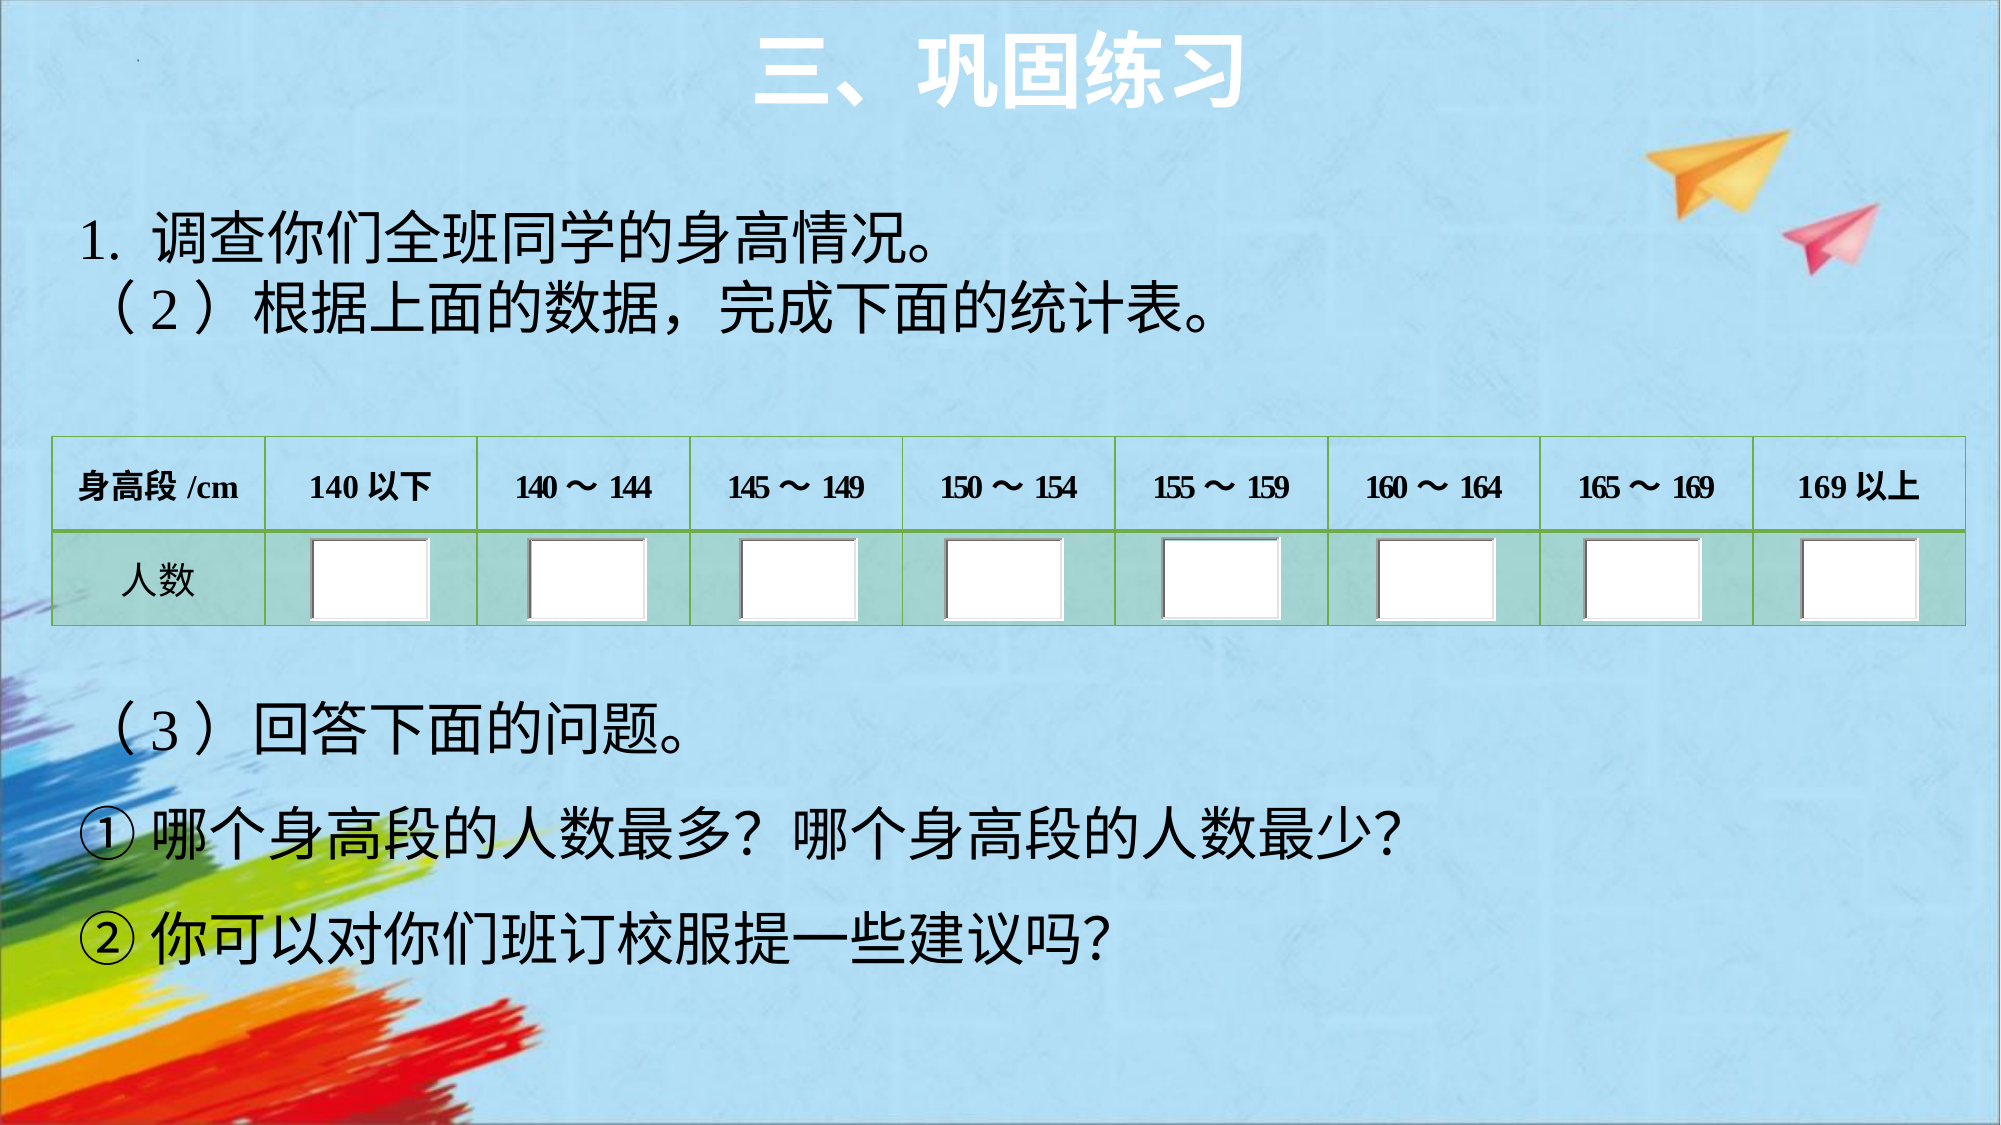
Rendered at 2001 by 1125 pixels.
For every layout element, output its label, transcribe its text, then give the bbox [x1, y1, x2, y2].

table_header 145～149 [691, 437, 902, 529]
table_cell [478, 533, 689, 625]
table_header 140以下 [266, 437, 476, 529]
table_cell [266, 533, 476, 625]
picture [0, 0, 2001, 1125]
table_cell [1541, 533, 1752, 625]
table_cell [1754, 533, 1965, 625]
table_cell [691, 533, 902, 625]
table_cell [1329, 533, 1539, 625]
table_header 155～159 [1116, 437, 1327, 529]
table_header 150～154 [903, 437, 1114, 529]
table_cell [903, 533, 1114, 625]
text_box 三、巩固练习 [0, 0, 2000, 138]
table_cell [1116, 533, 1327, 625]
text_box 1. 调查你们全班同学的身高情况。 （2）根据上面的数据，完成下面的统计表。 [63, 159, 1894, 349]
table_header 165～169 [1541, 437, 1752, 529]
text_box （3）回答下面的问题。 ①哪个身高段的人数最多？哪个身高段的人数最少？ ②你可以对你们班订校服提一些建议吗？ [63, 649, 1894, 980]
table_header 140～144 [478, 437, 689, 529]
table_header 169以上 [1754, 437, 1965, 529]
table_header 身高段/cm [53, 437, 264, 529]
table_cell 人数 [53, 533, 264, 625]
table_header 160～164 [1329, 437, 1539, 529]
